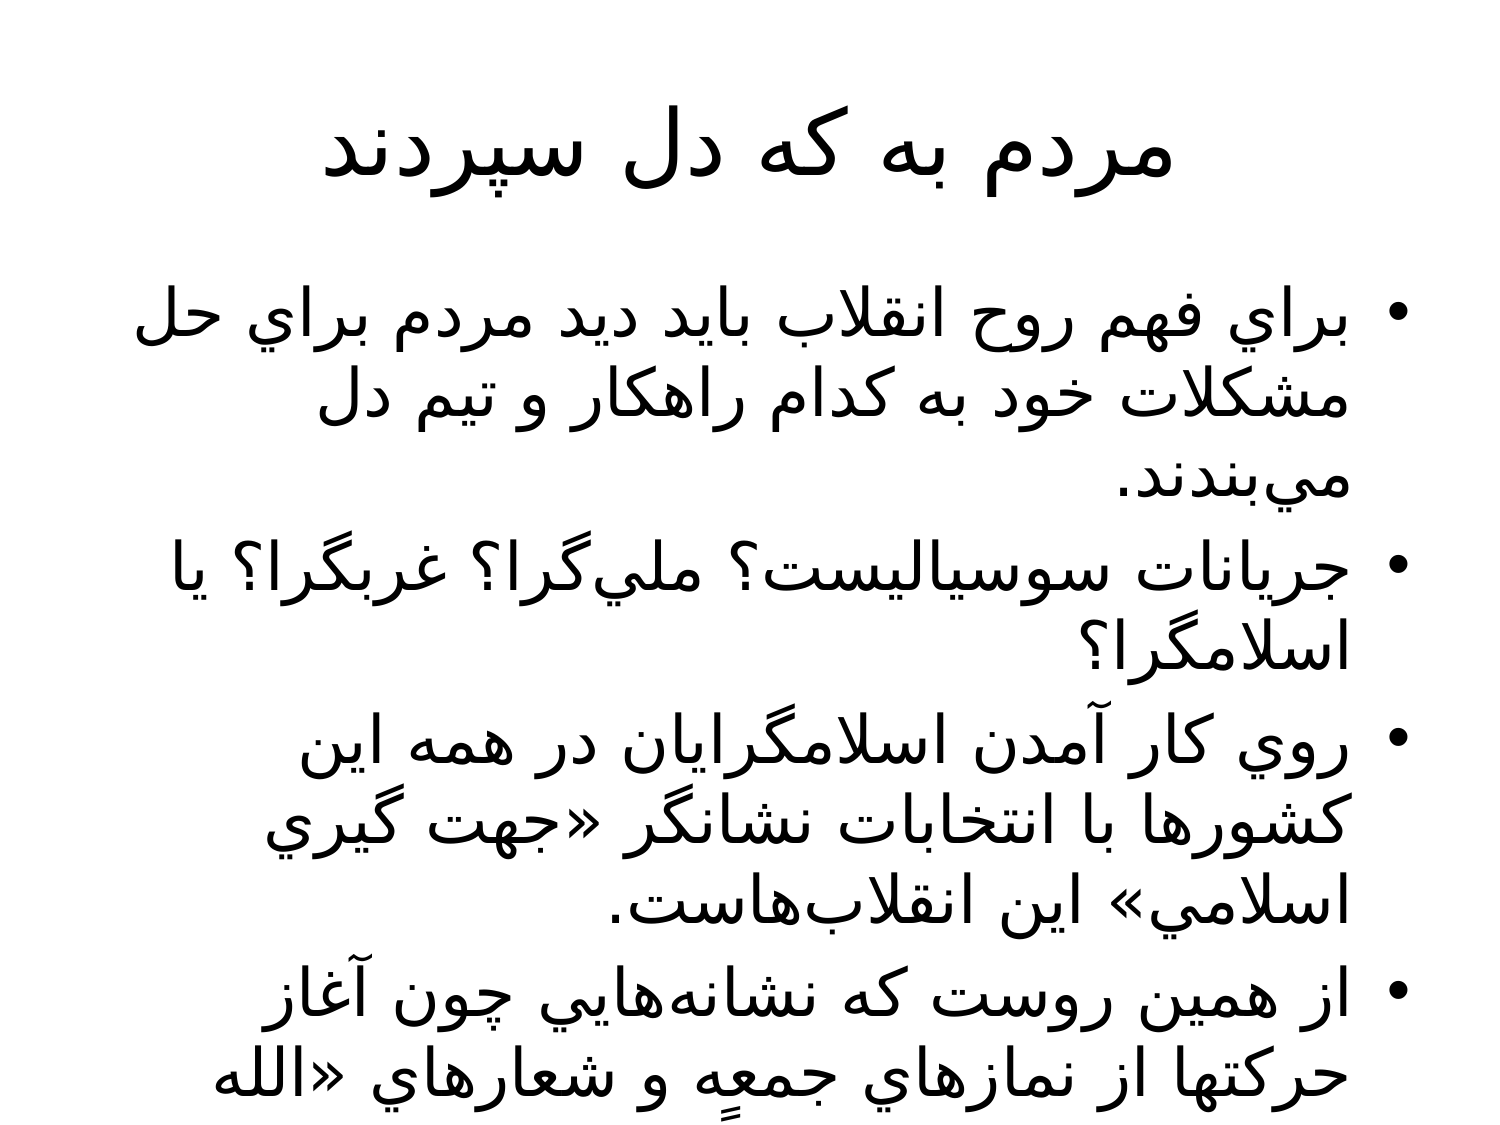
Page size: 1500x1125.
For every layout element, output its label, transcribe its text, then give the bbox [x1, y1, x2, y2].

list براي فهم روح انقلاب بايد ديد مردم براي حل مشكلات خود به كدام راهكار و تيم دل مي‌بندند. جريانات سوسياليست؟ ملي‌گرا؟ غربگرا؟ يا اسلامگرا؟ روي كار آمدن اسلامگرايان در همه اين كشورها با انتخابات نشانگر «جهت گيري اسلامي» اين انقلاب‌هاست. از همين روست كه نشانه‌هايي چون آغاز حركتها از نمازهاي جمعه و شعارهاي «الله اكبر» معنادارند و صرفاً علائمي ظاهري نيستند. [75, 262, 1425, 1005]
title مردم به كه دل سپردند [75, 45, 1425, 233]
